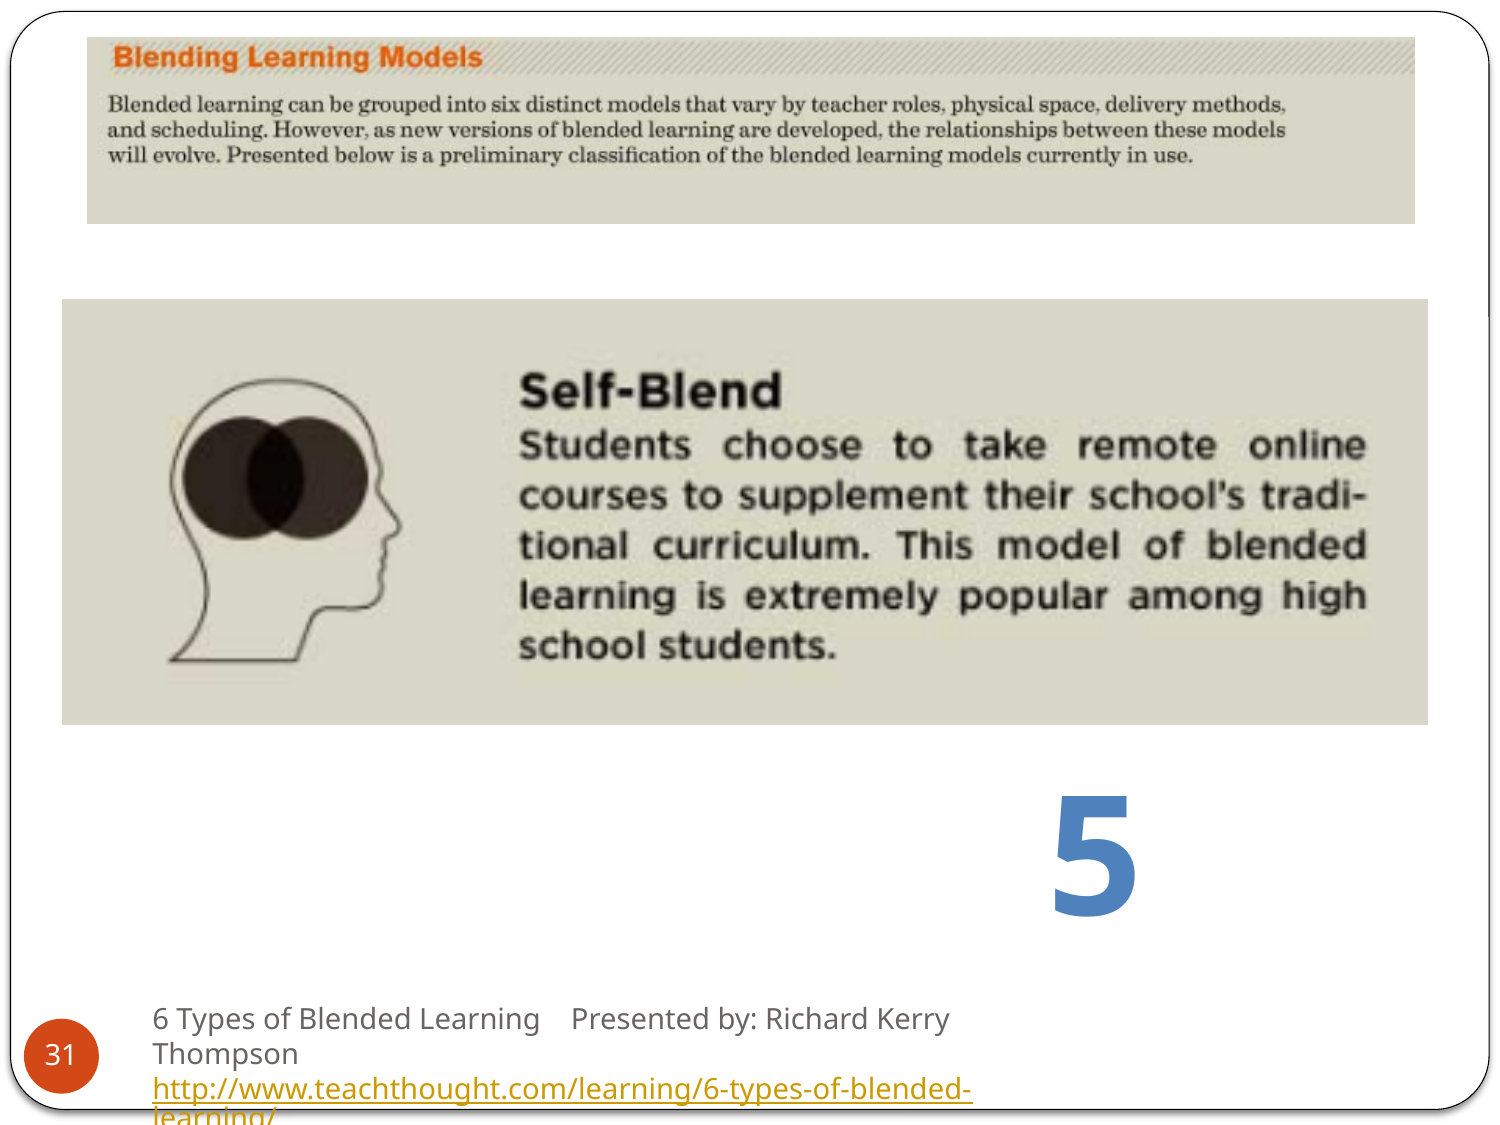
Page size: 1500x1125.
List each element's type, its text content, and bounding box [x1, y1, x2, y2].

picture [87, 37, 1415, 224]
picture [62, 299, 1428, 726]
slide_number 31 [23, 1018, 99, 1094]
footer 6 Types of Blended Learning Presented by: Richard Kerry Thompson http://www.teachthought.com/learning/6-types-of-blended-learning/ [137, 1042, 988, 1103]
text_box 5 [1032, 741, 1158, 956]
